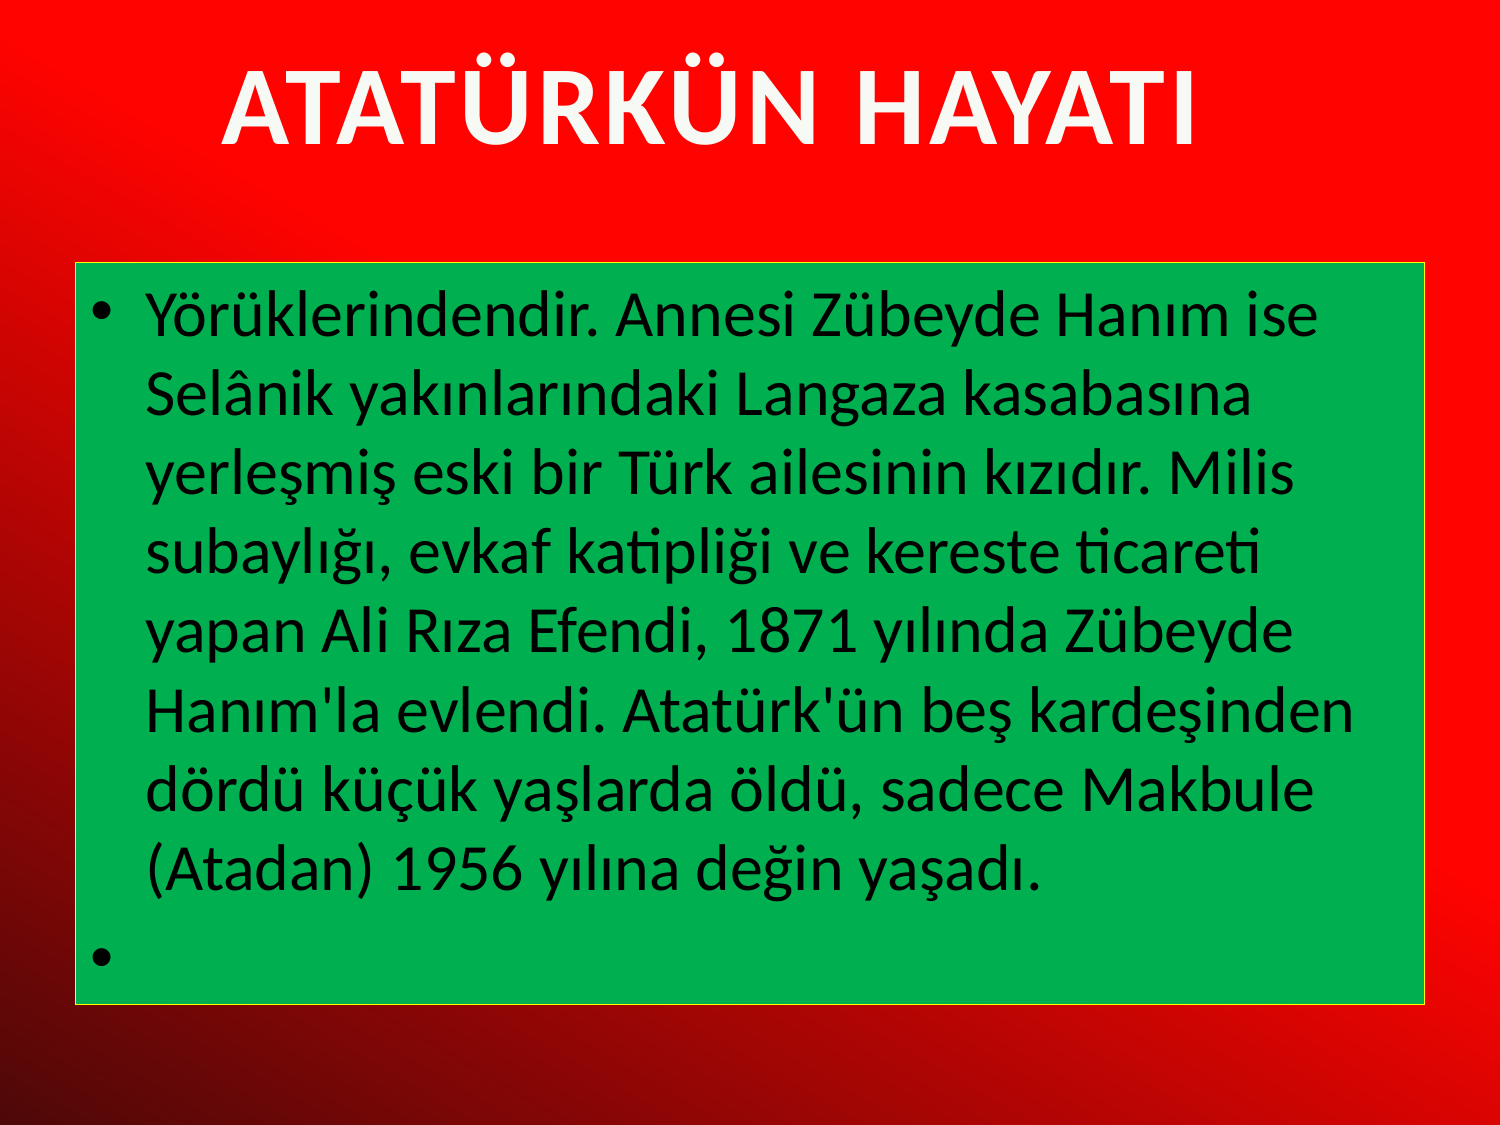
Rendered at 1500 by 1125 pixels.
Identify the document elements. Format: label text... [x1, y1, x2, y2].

text_box ATATÜRKÜN HAYATI [206, 24, 1216, 310]
list Yörüklerindendir. Annesi Zübeyde Hanım ise Selânik yakınlarındaki Langaza kasabasına yerleşmiş eski bir Türk ailesinin kızıdır. Milis subaylığı, evkaf katipliği ve kereste ticareti yapan Ali Rıza Efendi, 1871 yılında Zübeyde Hanım'la evlendi. Atatürk'ün beş kardeşinden dördü küçük yaşlarda öldü, sadece Makbule (Atadan) 1956 yılına değin yaşadı. [75, 262, 1425, 1005]
